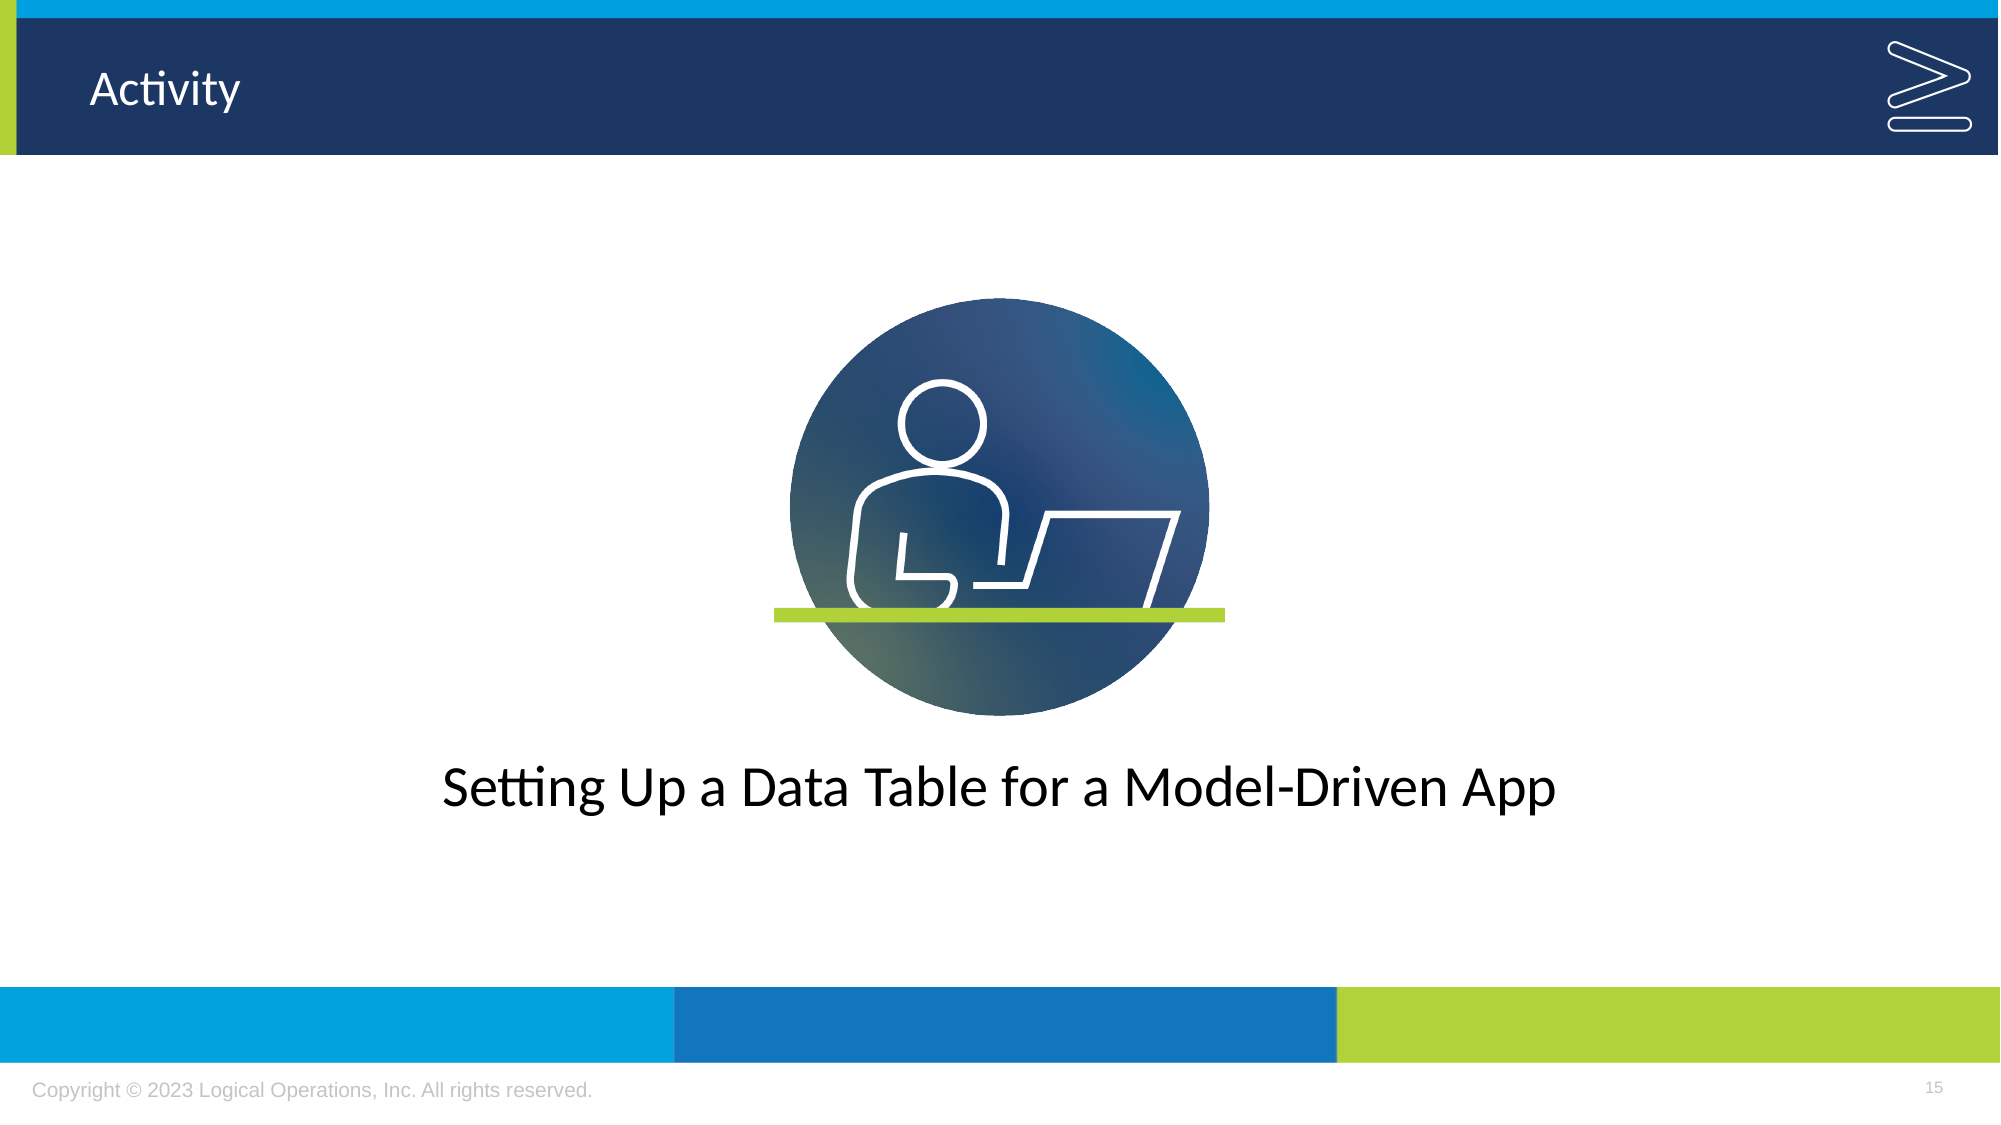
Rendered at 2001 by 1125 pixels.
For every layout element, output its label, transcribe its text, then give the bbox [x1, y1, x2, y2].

picture [0, 0, 1998, 155]
slide_number 15 [1491, 1057, 1959, 1118]
picture [674, 987, 2000, 1063]
picture [774, 298, 1225, 716]
list Setting Up a Data Table for a Model-Driven App [125, 740, 1875, 841]
